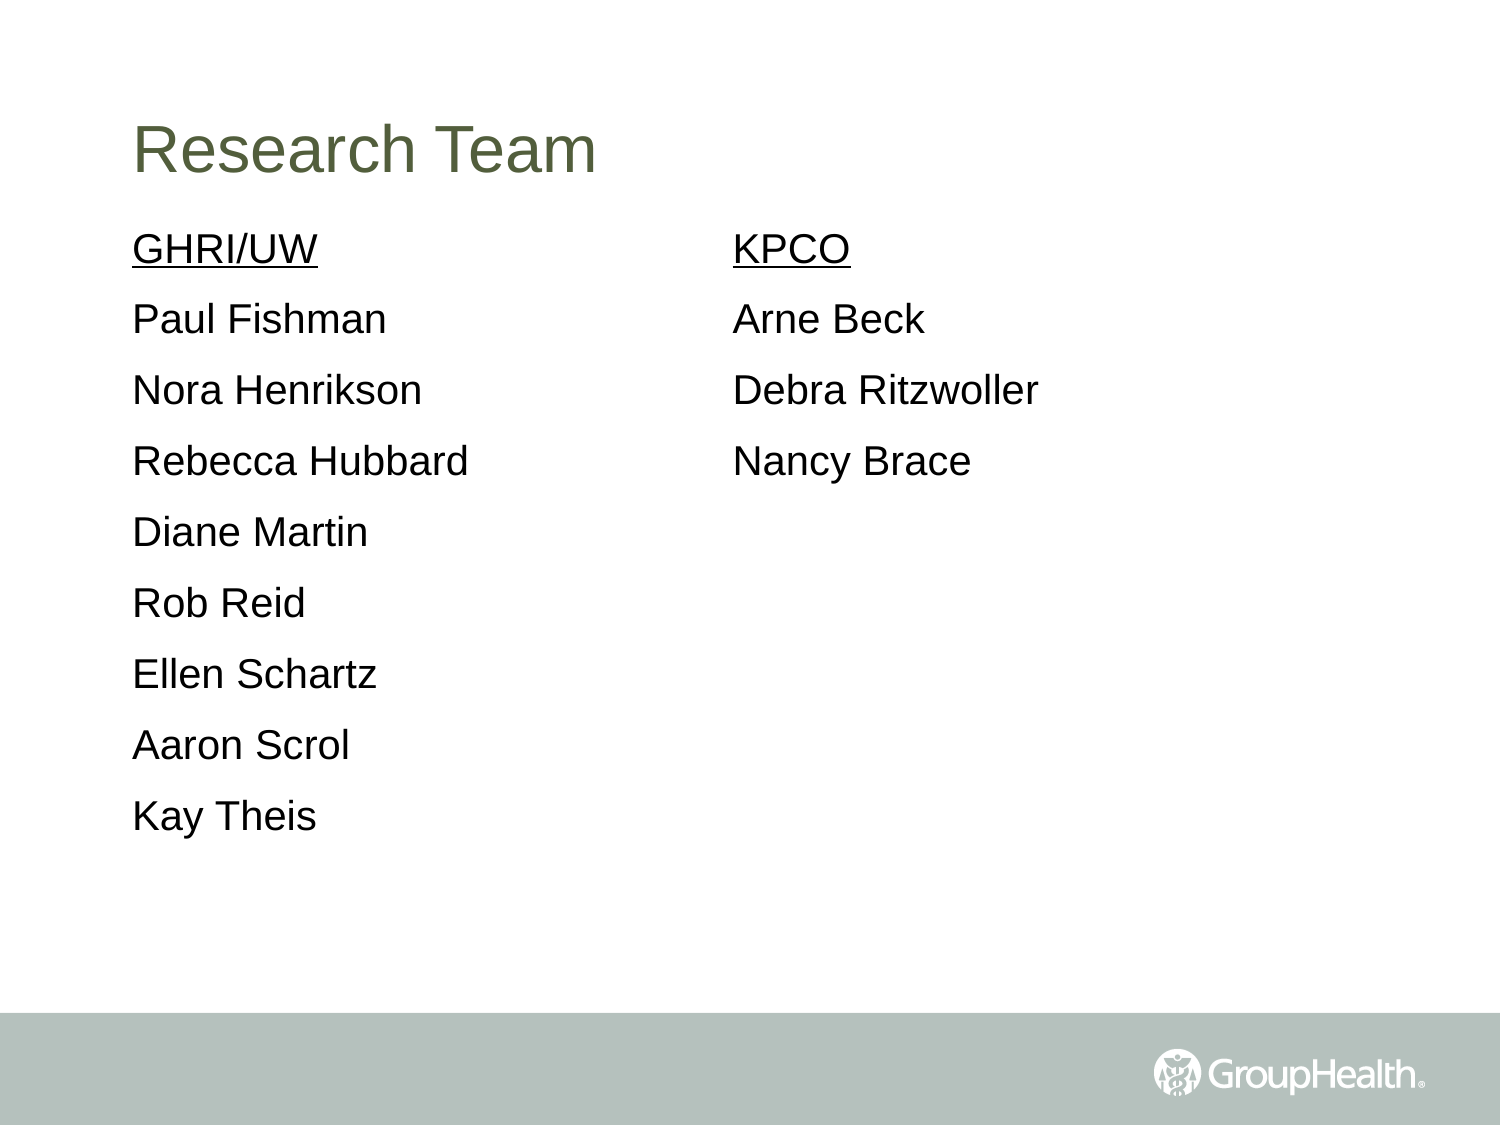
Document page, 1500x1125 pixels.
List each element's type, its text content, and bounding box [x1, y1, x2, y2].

title Research Team [132, 83, 1397, 187]
list GHRI/UW KPCO Paul Fishman Arne Beck Nora Henrikson Debra Ritzwoller Rebecca Hubbard Nancy Brace Diane Martin Rob Reid Ellen Schartz Aaron Scrol Kay Theis [131, 221, 1409, 955]
picture [0, 0, 1500, 1125]
